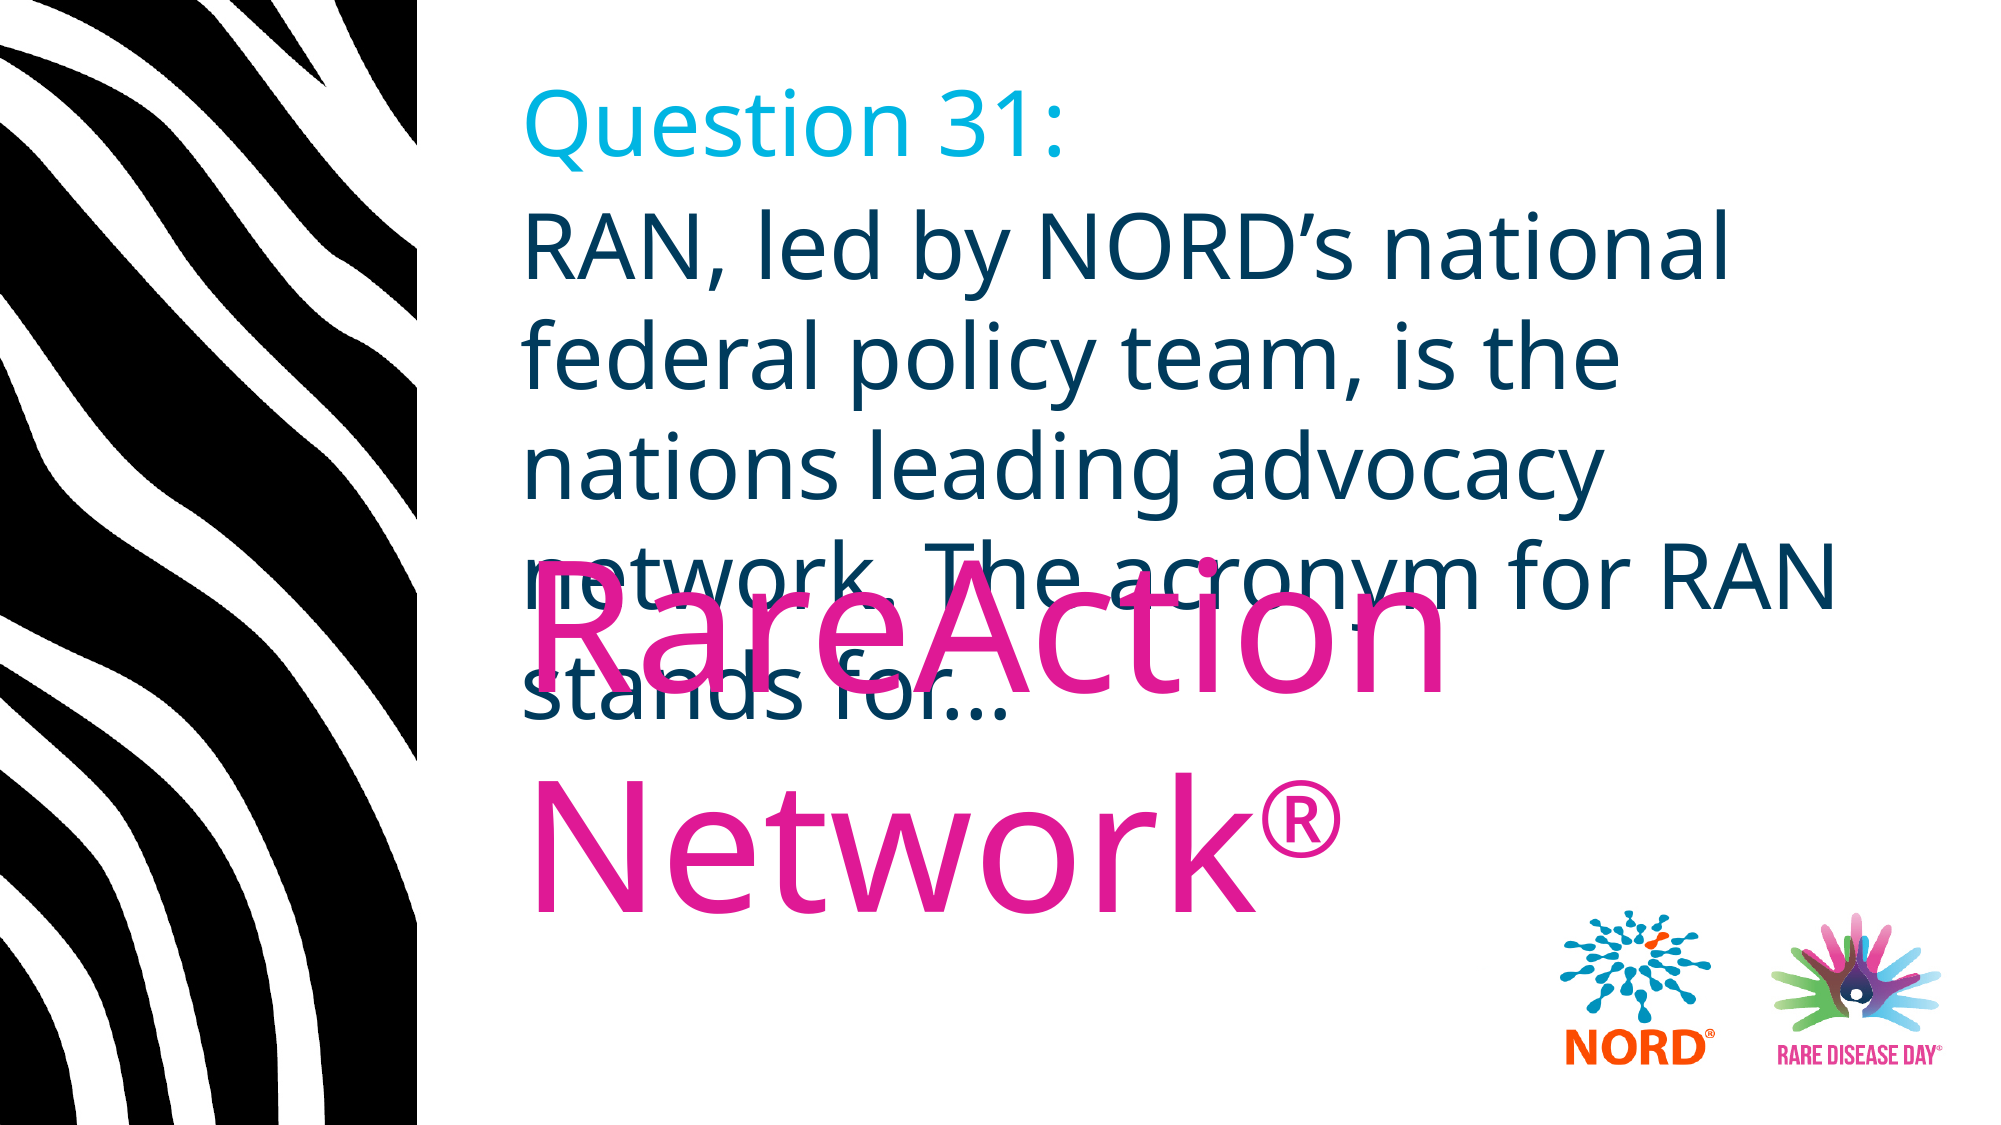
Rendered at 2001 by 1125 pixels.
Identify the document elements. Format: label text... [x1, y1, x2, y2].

text_box RAN, led by NORD’s national federal policy team, is the nations leading advocacy network. The acronym for RAN stands for… [505, 180, 1957, 630]
title Question 31: [506, 75, 1863, 180]
text_box RareAction Network® [505, 630, 1975, 828]
picture [0, 0, 2001, 1125]
